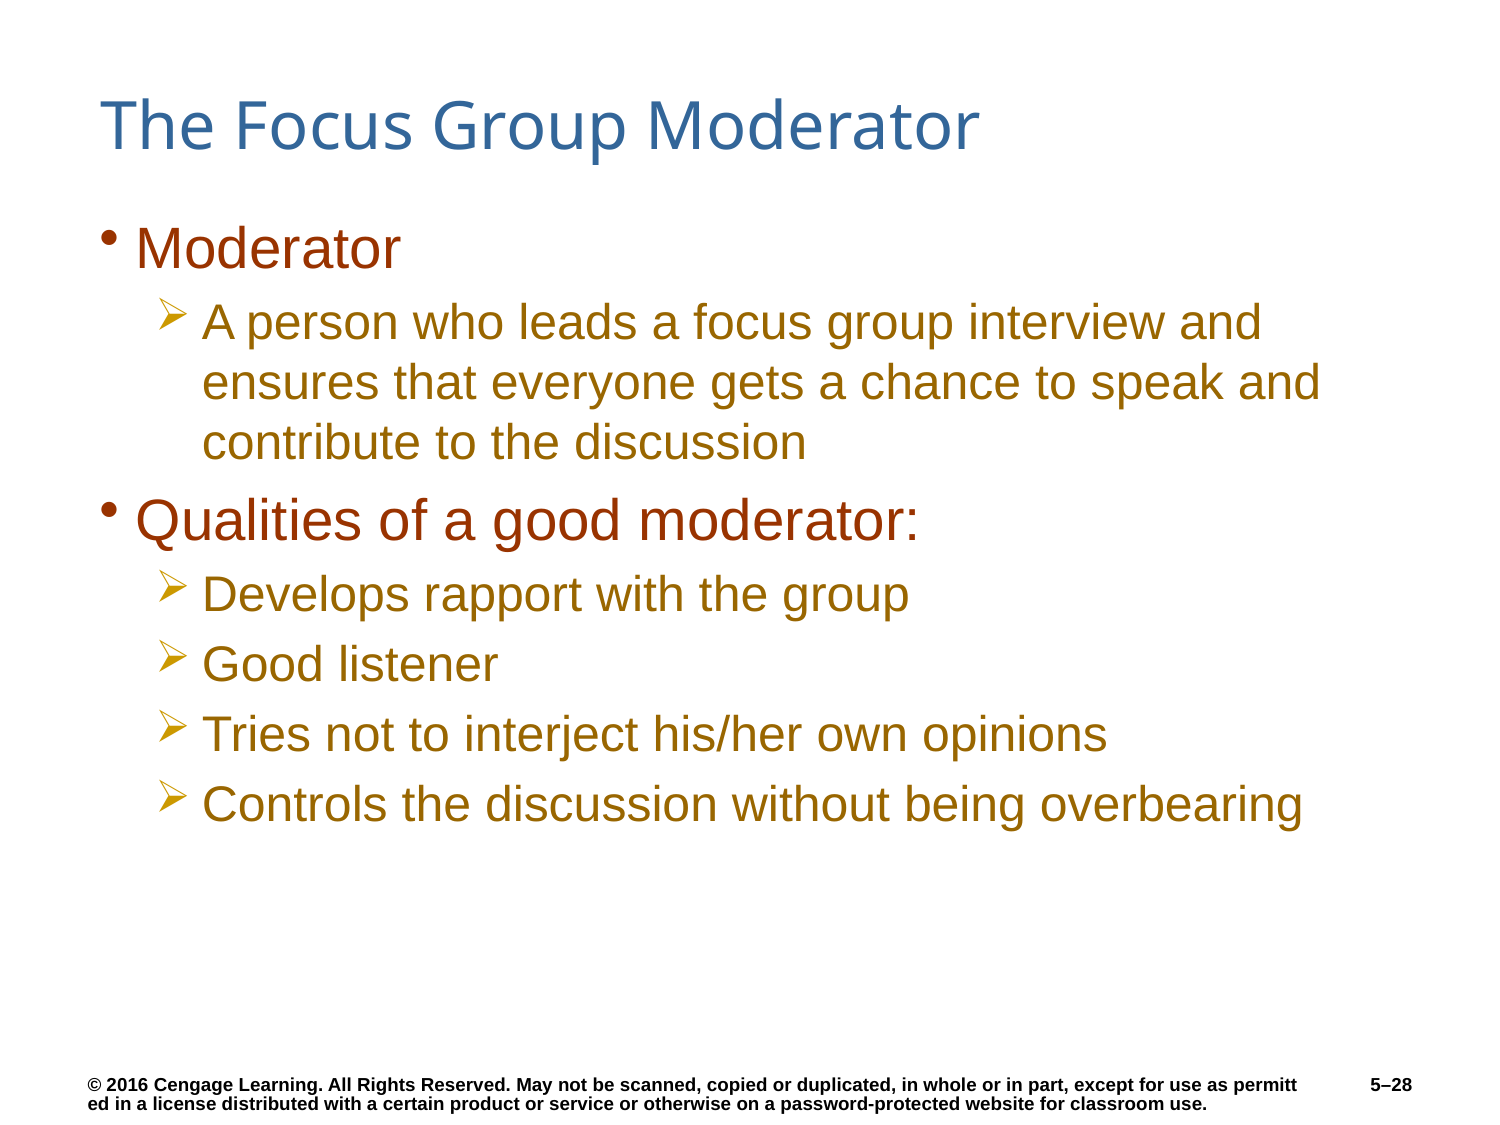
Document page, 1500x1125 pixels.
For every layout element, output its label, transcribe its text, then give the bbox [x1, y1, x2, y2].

title The Focus Group Moderator [85, 75, 1411, 171]
list Moderator A person who leads a focus group interview and ensures that everyone gets a chance to speak and contribute to the discussion Qualities of a good moderator: Develops rapport with the group Good listener Tries not to interject his/her own opinions Controls the discussion without being overbearing [84, 202, 1414, 1013]
slide_number 5–28 [1050, 1042, 1413, 1103]
footer © 2016 Cengage Learning. All Rights Reserved. May not be scanned, copied or duplicated, in whole or in part, except for use as permitted in a license distributed with a certain product or service or otherwise on a password-protected website for classroom use. [87, 1057, 1050, 1103]
